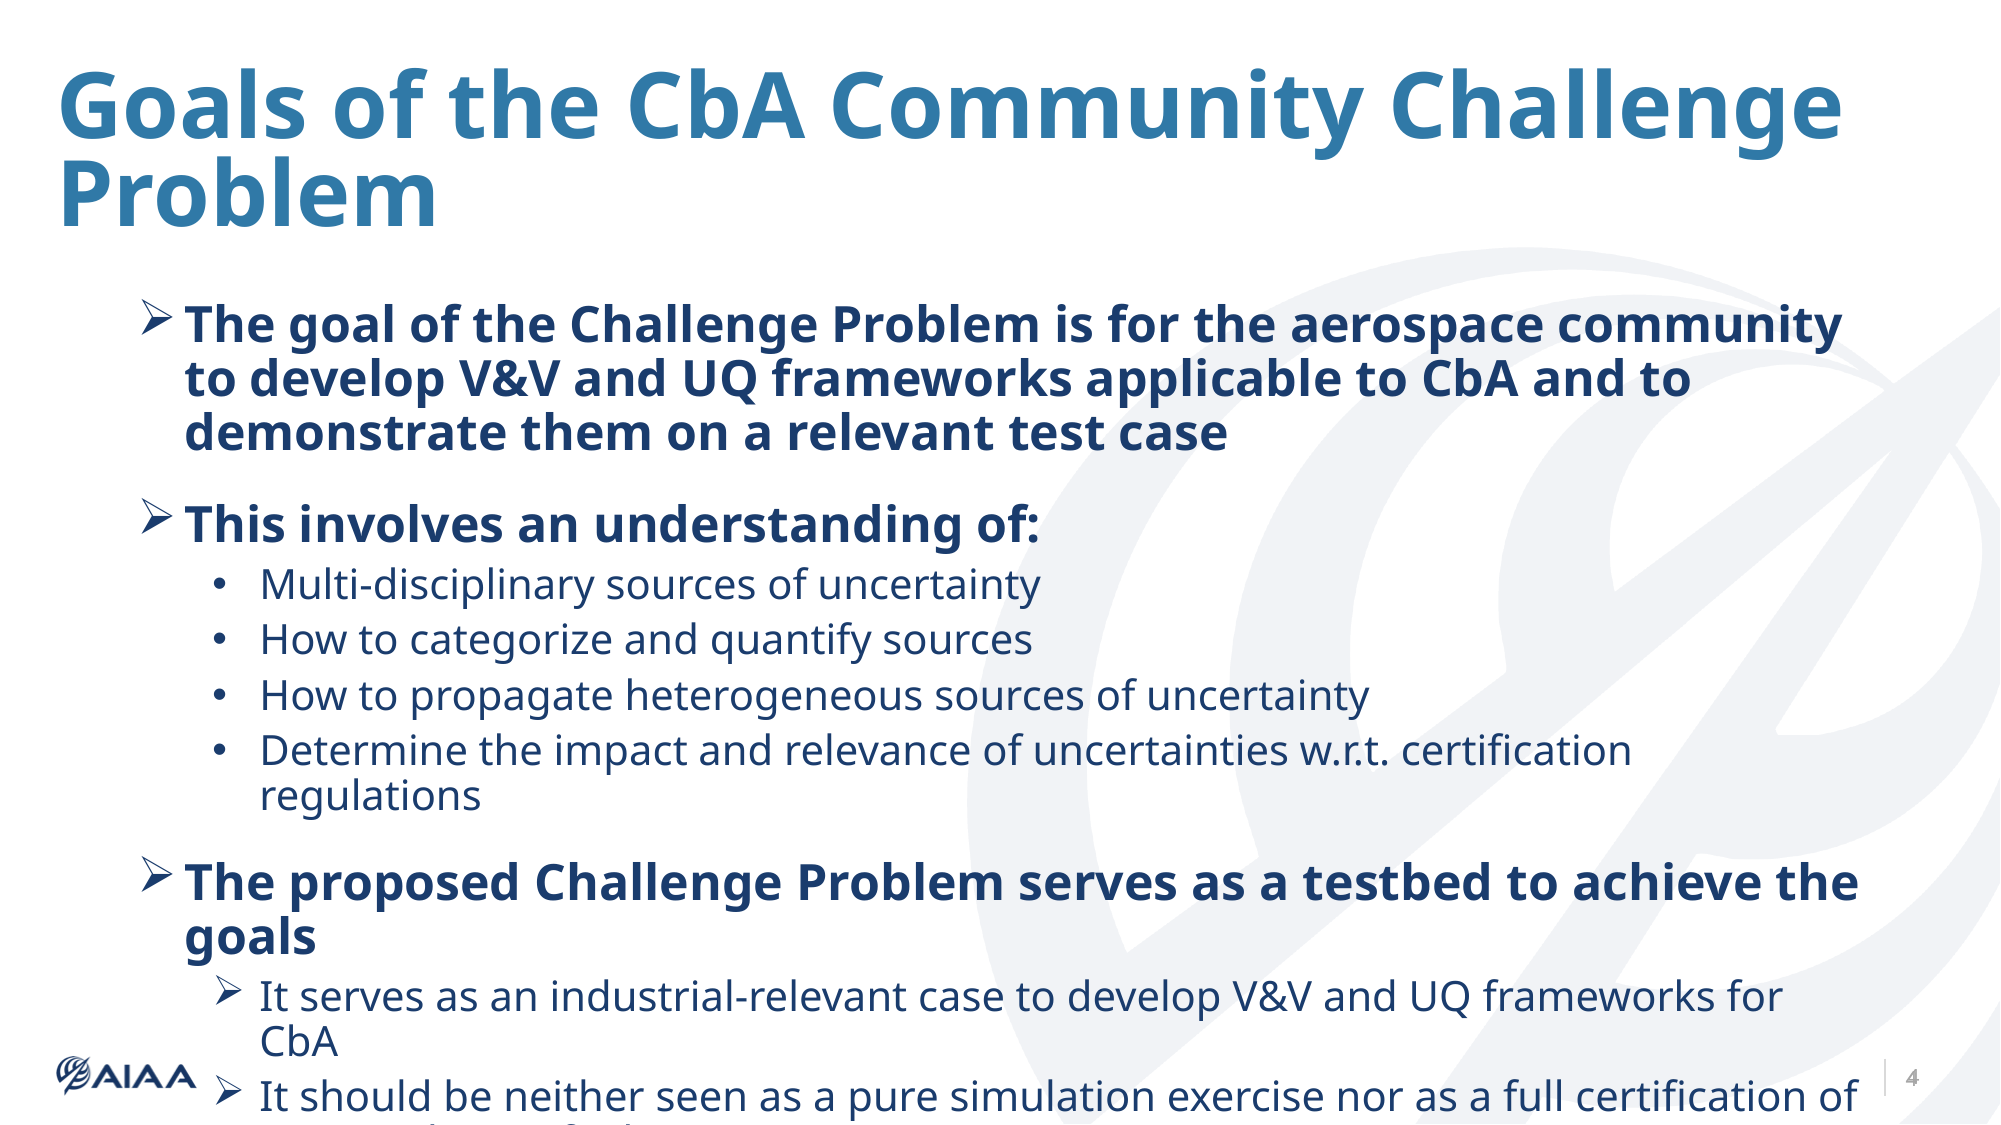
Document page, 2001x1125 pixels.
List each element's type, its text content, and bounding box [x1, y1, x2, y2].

title Goals of the CbA Community Challenge Problem [56, 59, 1942, 252]
list The goal of the Challenge Problem is for the aerospace community to develop V&V and UQ frameworks applicable to CbA and to demonstrate them on a relevant test case This involves an understanding of: Multi-disciplinary sources of uncertainty How to categorize and quantify sources How to propagate heterogeneous sources of uncertainty Determine the impact and relevance of uncertainties w.r.t. certification regulations The proposed Challenge Problem serves as a testbed to achieve the goals It serves as an industrial-relevant case to develop V&V and UQ frameworks for CbA It should be neither seen as a pure simulation exercise nor as a full certification of an actual aircraft alteration [137, 299, 1863, 1047]
picture [56, 1056, 197, 1096]
text_box 4 [1907, 1059, 2000, 1097]
